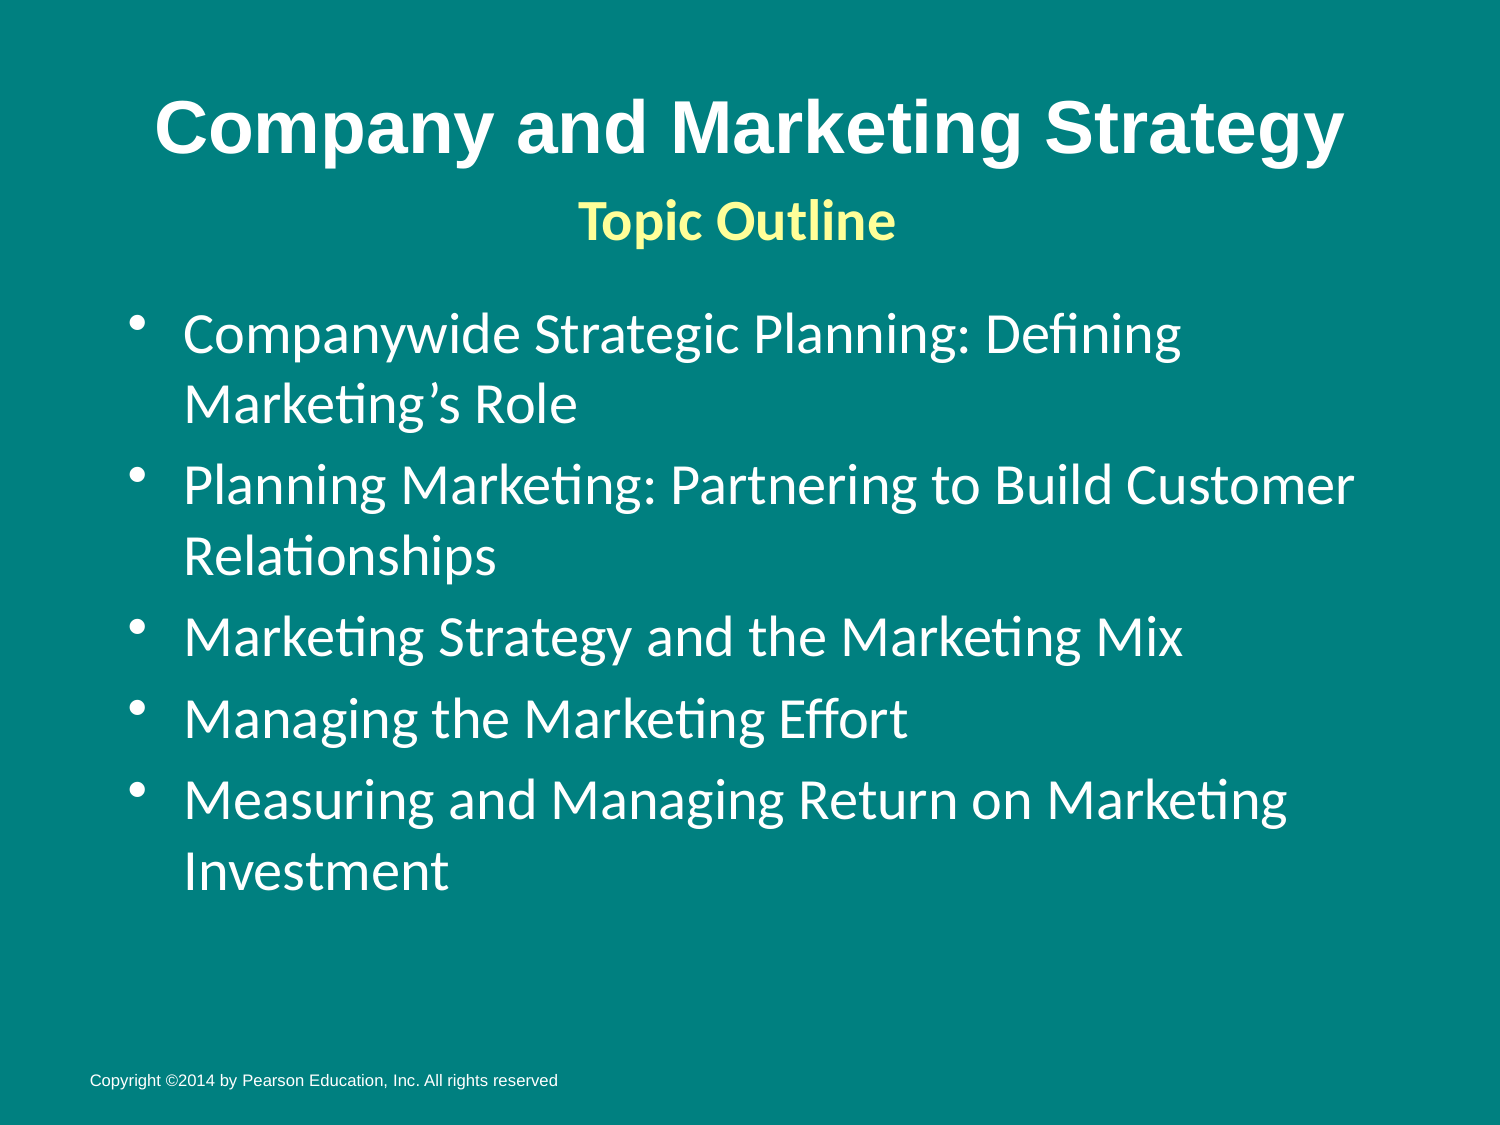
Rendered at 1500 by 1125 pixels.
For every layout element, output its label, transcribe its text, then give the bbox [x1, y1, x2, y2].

title Company and Marketing Strategy [112, 37, 1388, 226]
list Companywide Strategic Planning: Defining Marketing’s Role Planning Marketing: Partnering to Build Customer Relationships Marketing Strategy and the Marketing Mix Managing the Marketing Effort Measuring and Managing Return on Marketing Investment [112, 287, 1388, 1063]
text_box Copyright ©2014 by Pearson Education, Inc. All rights reserved [74, 1062, 825, 1098]
list Topic Outline [149, 174, 1326, 276]
